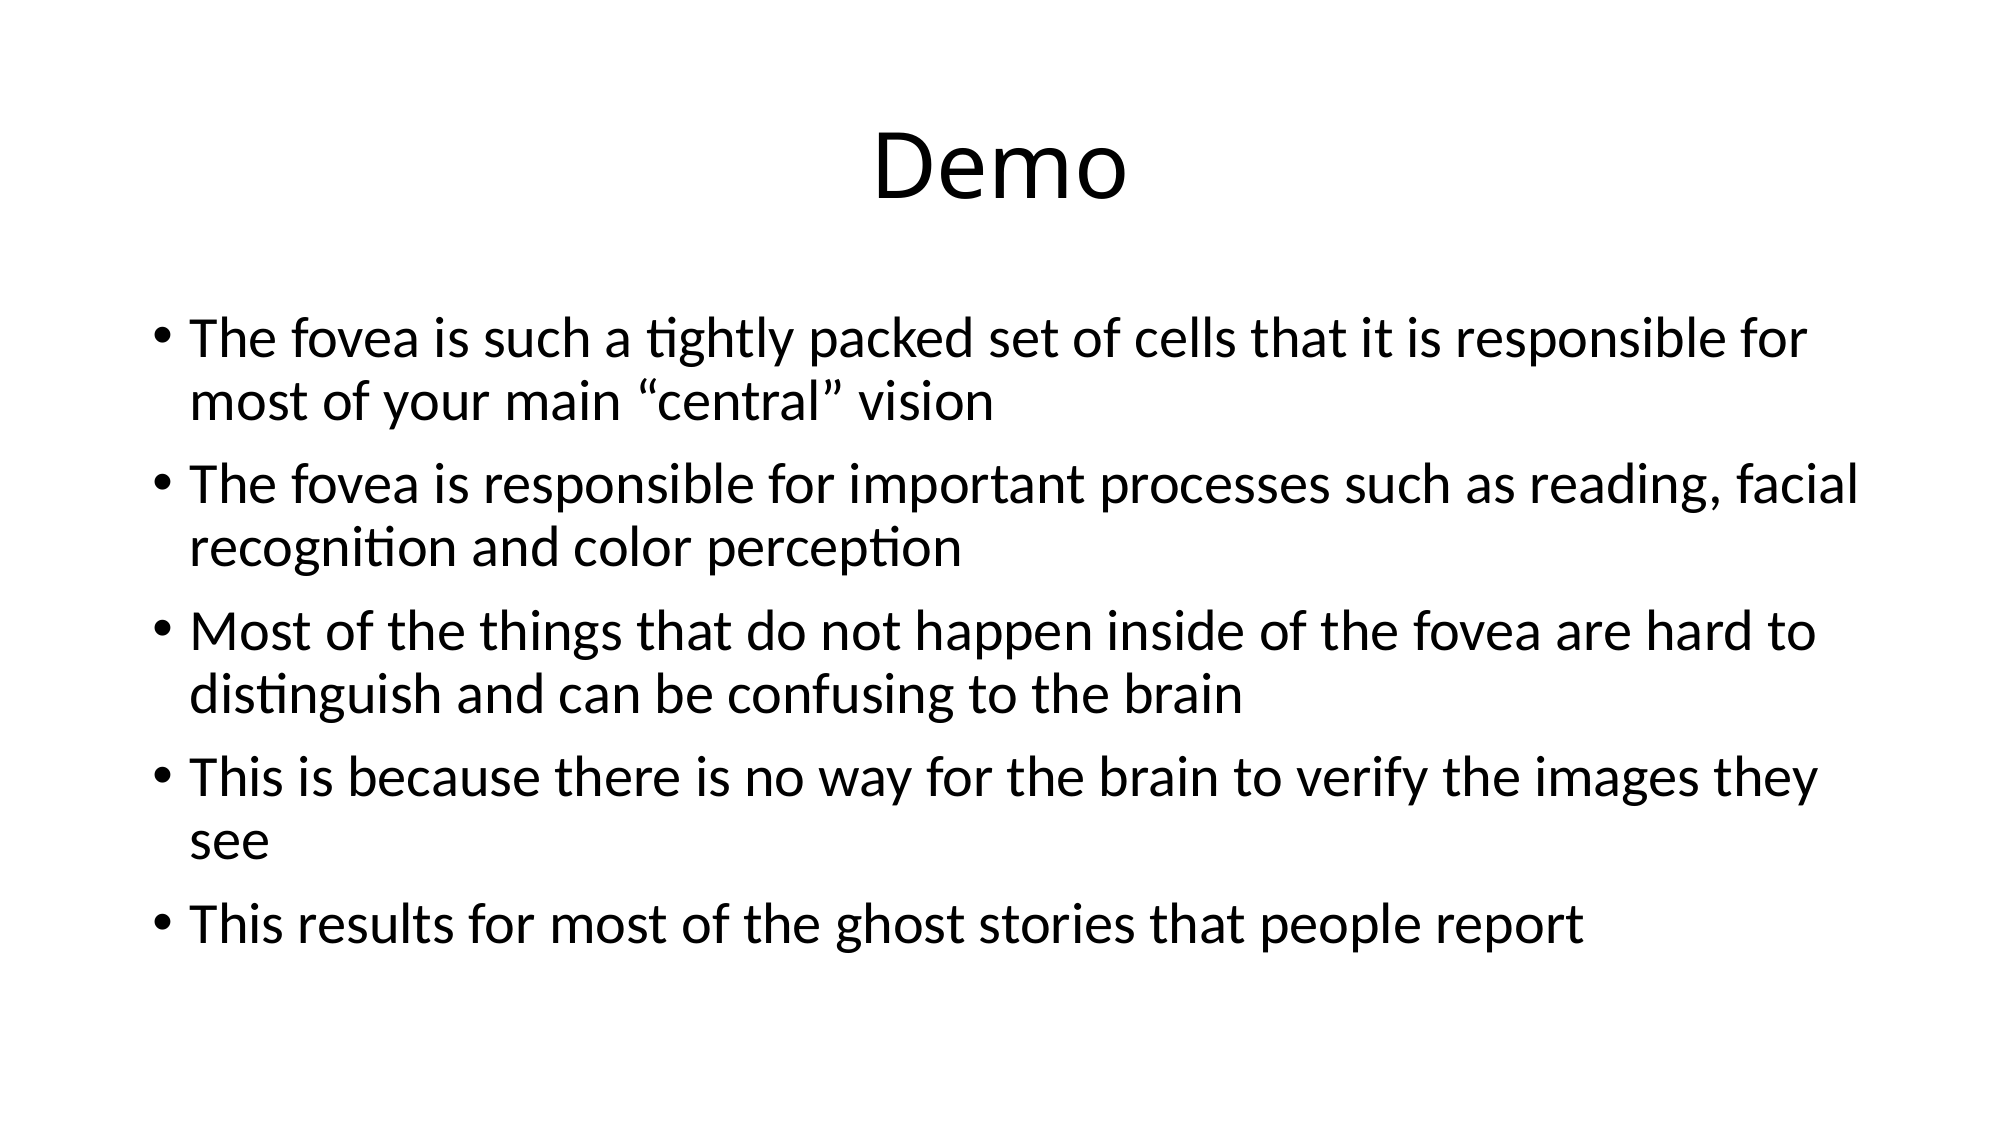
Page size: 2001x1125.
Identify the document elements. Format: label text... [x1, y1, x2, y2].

title Demo [137, 59, 1863, 278]
list The fovea is such a tightly packed set of cells that it is responsible for most of your main “central” vision The fovea is responsible for important processes such as reading, facial recognition and color perception Most of the things that do not happen inside of the fovea are hard to distinguish and can be confusing to the brain This is because there is no way for the brain to verify the images they see This results for most of the ghost stories that people report [137, 299, 1896, 964]
